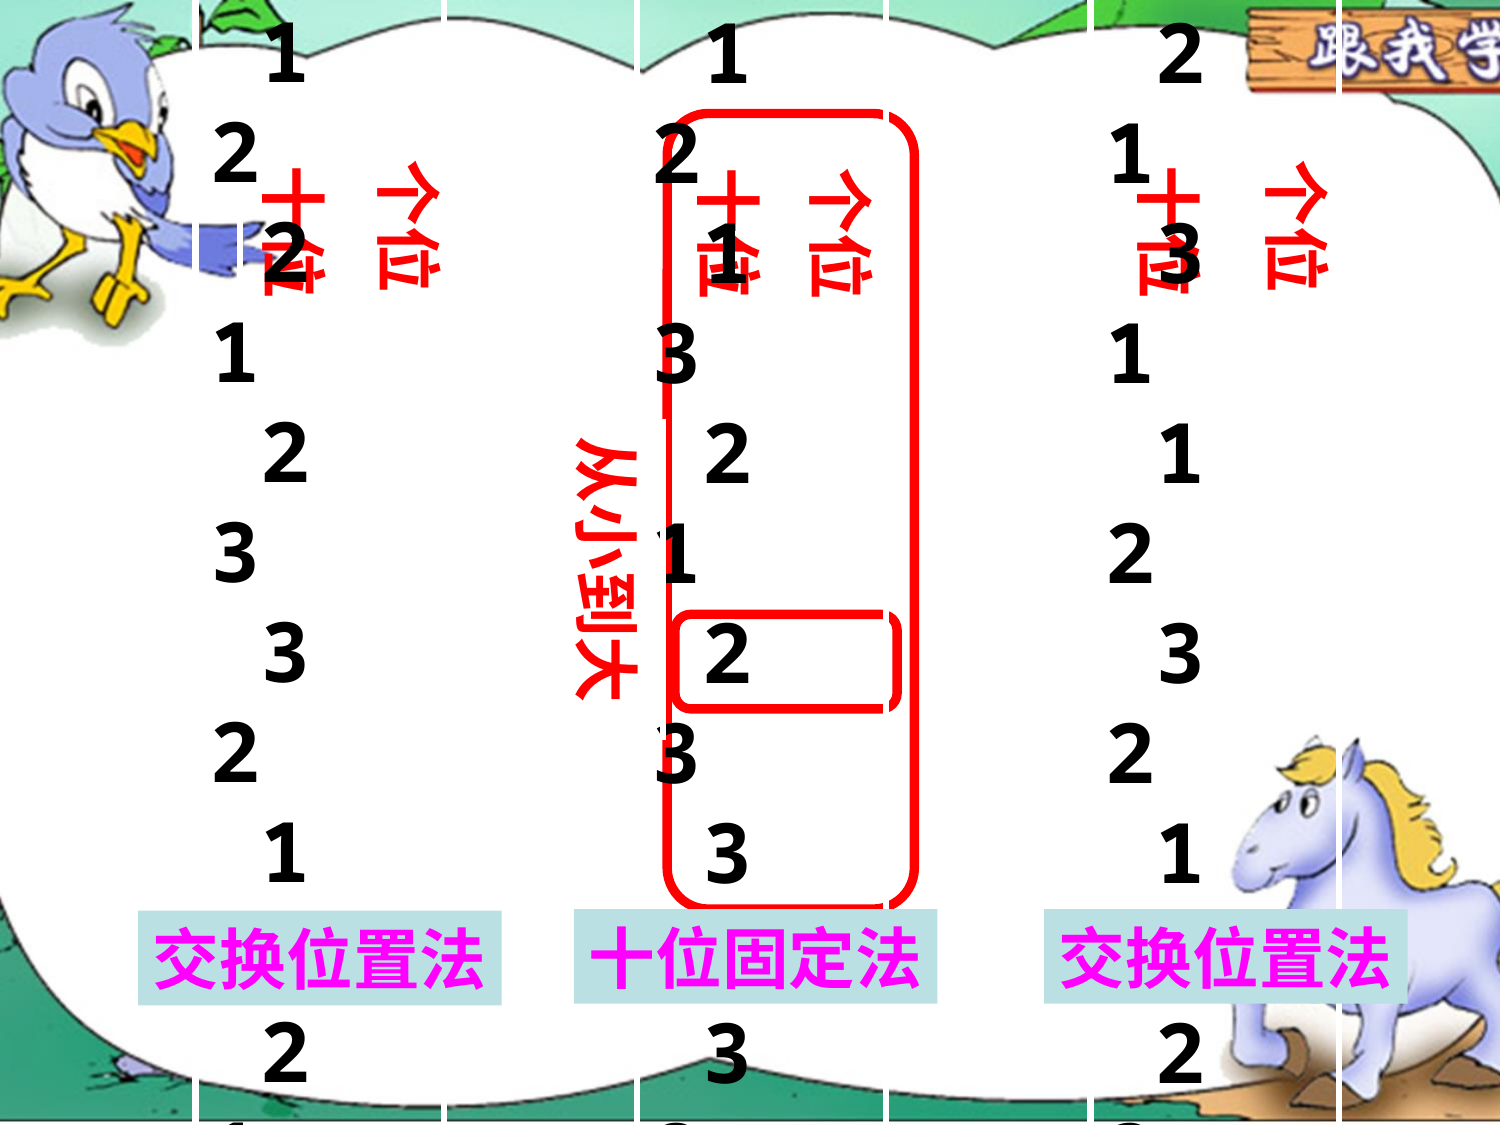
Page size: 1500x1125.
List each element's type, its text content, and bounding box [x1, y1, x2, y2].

picture [0, 0, 192, 1125]
picture [199, 1006, 441, 1125]
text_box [1090, 144, 1354, 911]
text_box 交换位置法 [138, 910, 502, 1006]
text_box [682, 113, 883, 149]
picture [640, 1004, 883, 1125]
picture [889, 0, 1087, 1125]
picture [640, 0, 883, 152]
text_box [636, 152, 898, 911]
picture [1094, 1004, 1336, 1125]
text_box 从小到大 [552, 421, 631, 737]
picture [199, 0, 441, 144]
picture [447, 0, 634, 1125]
picture [1342, 0, 1500, 1125]
text_box [889, 116, 915, 898]
text_box 交换位置法 [1044, 909, 1408, 1004]
picture [1094, 0, 1336, 144]
text_box 十位固定法 [573, 909, 938, 1004]
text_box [195, 144, 467, 910]
text_box [667, 133, 683, 150]
